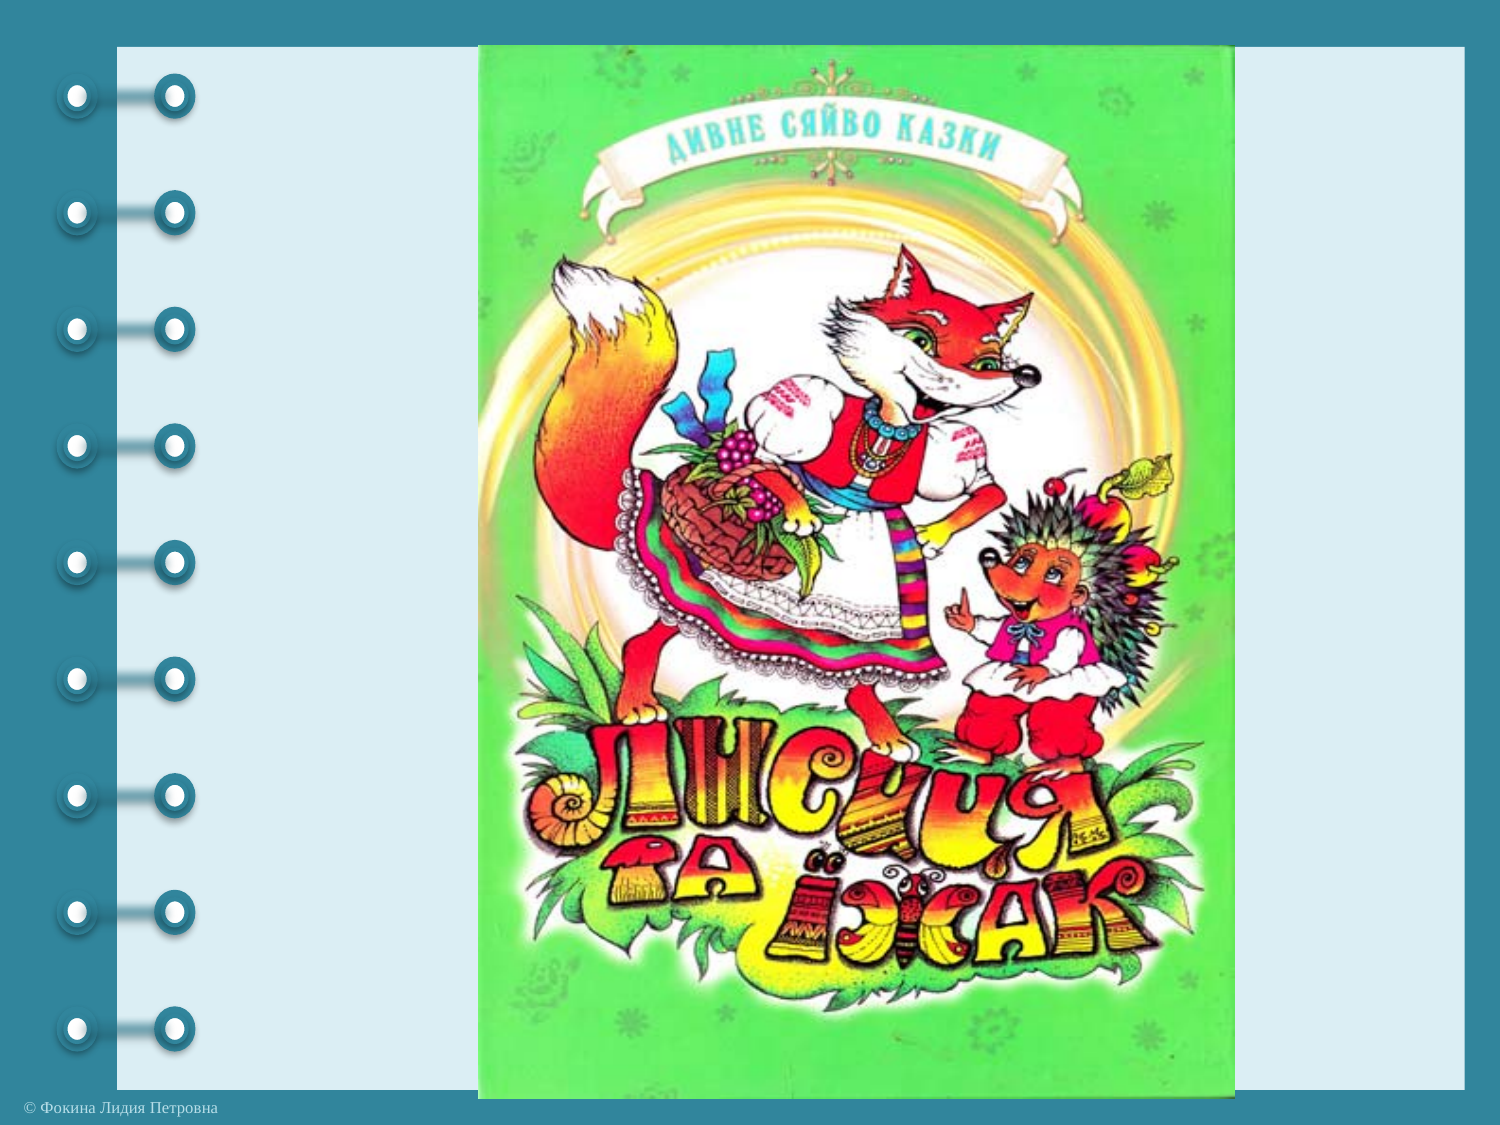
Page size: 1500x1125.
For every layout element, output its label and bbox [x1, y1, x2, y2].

picture [478, 45, 1235, 1099]
